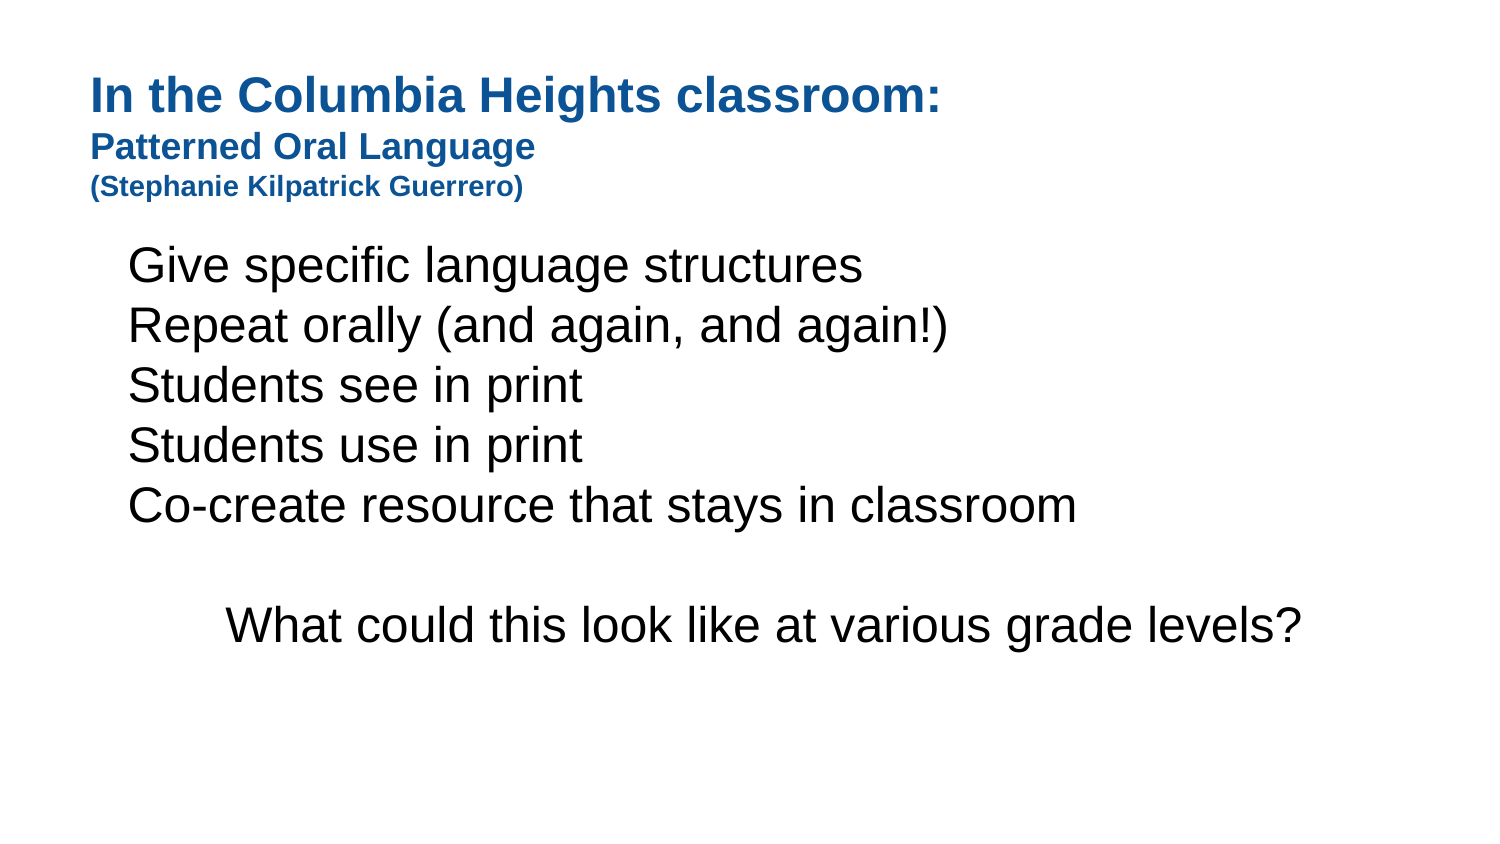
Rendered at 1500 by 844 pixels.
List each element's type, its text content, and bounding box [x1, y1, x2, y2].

list Give specific language structures Repeat orally (and again, and again!) Students see in print Students use in print Co-create resource that stays in classroom What could this look like at various grade levels? [75, 218, 1416, 770]
title In the Columbia Heights classroom: Patterned Oral Language (Stephanie Kilpatrick Guerrero) [75, 33, 1425, 218]
